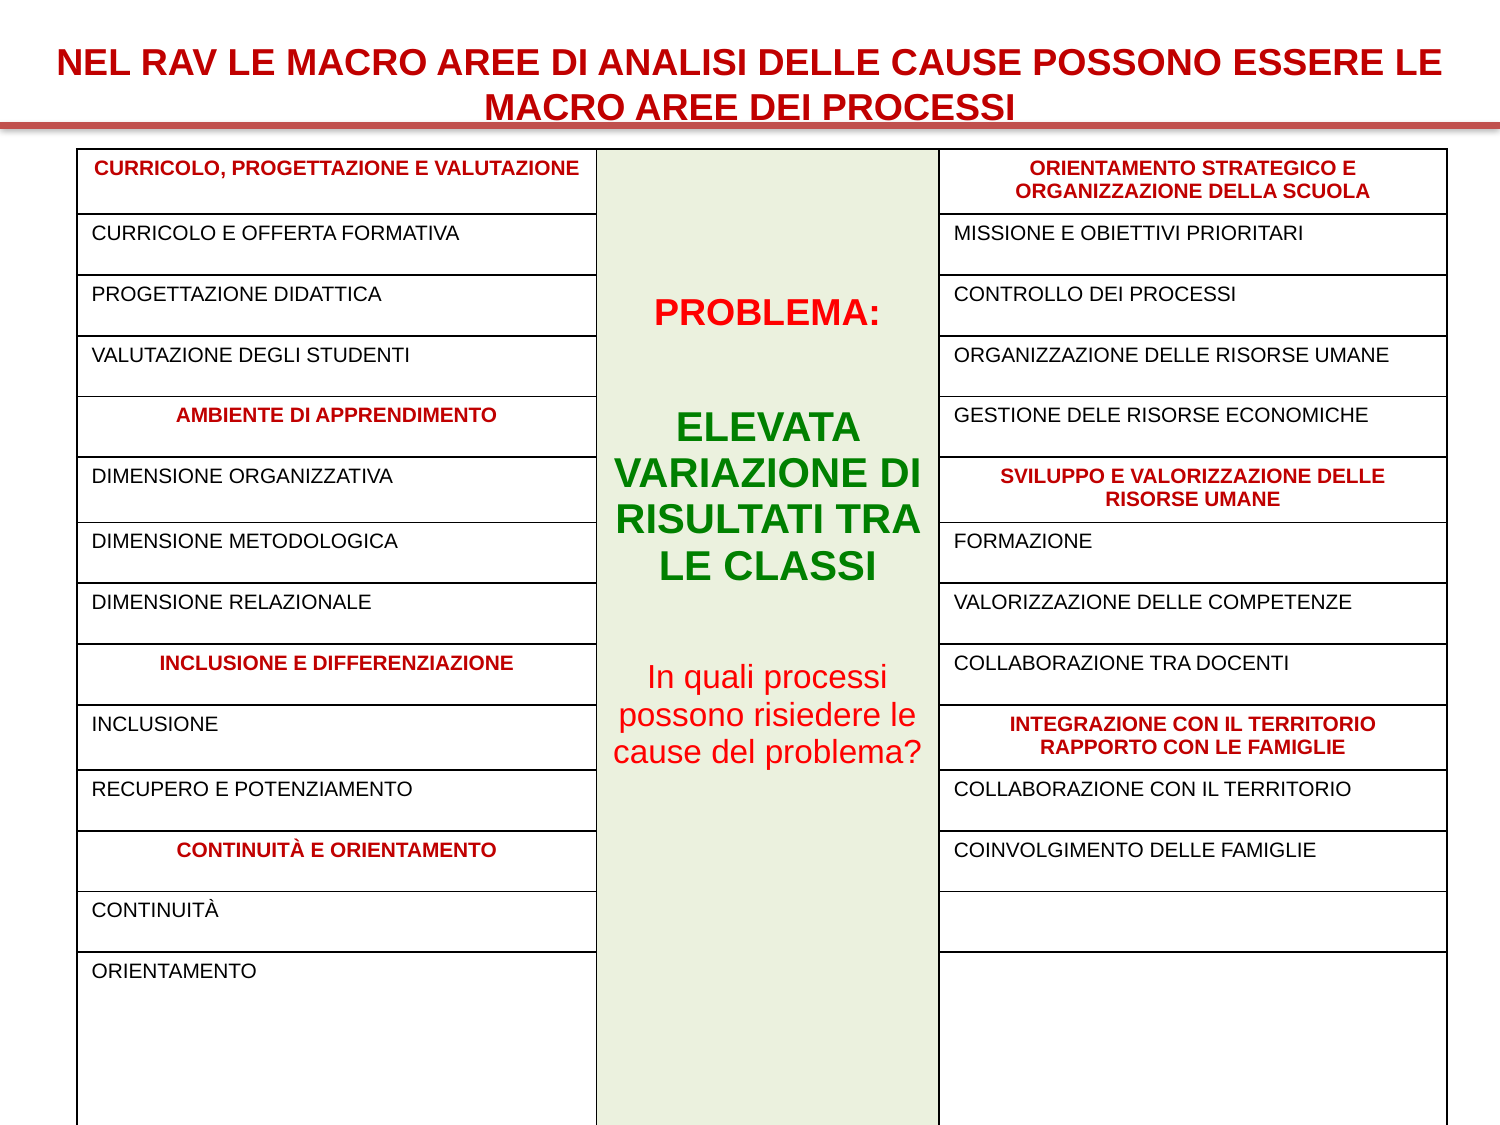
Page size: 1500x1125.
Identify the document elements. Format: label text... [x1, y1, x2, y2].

table_cell PROGETTAZIONE DIDATTICA [78, 276, 596, 335]
table_cell [940, 953, 1446, 1125]
table_cell ORIENTAMENTO [78, 953, 596, 1125]
table_cell FORMAZIONE [940, 523, 1446, 582]
table_cell INTEGRAZIONE CON IL TERRITORIO RAPPORTO CON LE FAMIGLIE [940, 706, 1446, 769]
table_cell SVILUPPO E VALORIZZAZIONE DELLE RISORSE UMANE [940, 458, 1446, 522]
table_cell DIMENSIONE RELAZIONALE [78, 584, 596, 643]
table_cell RECUPERO E POTENZIAMENTO [78, 771, 596, 830]
table_cell VALUTAZIONE DEGLI STUDENTI [78, 337, 596, 396]
table_cell CURRICOLO E OFFERTA FORMATIVA [78, 215, 596, 274]
table_cell GESTIONE DELE RISORSE ECONOMICHE [940, 397, 1446, 456]
table_cell COLLABORAZIONE CON IL TERRITORIO [940, 771, 1446, 830]
table_header CURRICOLO, PROGETTAZIONE E VALUTAZIONE [78, 150, 596, 213]
table_header PROBLEMA: ELEVATA VARIAZIONE DI RISULTATI TRA LE CLASSI In quali processi possono risiedere le cause del problema? [597, 150, 938, 1125]
table_cell CONTROLLO DEI PROCESSI [940, 276, 1446, 335]
table_cell MISSIONE E OBIETTIVI PRIORITARI [940, 215, 1446, 274]
table_cell CONTINUITÀ [78, 892, 596, 951]
table_cell VALORIZZAZIONE DELLE COMPETENZE [940, 584, 1446, 643]
table_cell DIMENSIONE ORGANIZZATIVA [78, 458, 596, 522]
table_cell [940, 892, 1446, 951]
table_cell INCLUSIONE E DIFFERENZIAZIONE [78, 645, 596, 704]
table_cell INCLUSIONE [78, 706, 596, 769]
table_header ORIENTAMENTO STRATEGICO E ORGANIZZAZIONE DELLA SCUOLA [940, 150, 1446, 213]
table_cell COLLABORAZIONE TRA DOCENTI [940, 645, 1446, 704]
text_box NEL RAV LE MACRO AREE DI ANALISI DELLE CAUSE POSSONO ESSERE LE MACRO AREE DEI PROCESSI [29, 30, 1471, 124]
table_cell ORGANIZZAZIONE DELLE RISORSE UMANE [940, 337, 1446, 396]
table_cell CONTINUITÀ E ORIENTAMENTO [78, 832, 596, 891]
table_cell AMBIENTE DI APPRENDIMENTO [78, 397, 596, 456]
table_cell COINVOLGIMENTO DELLE FAMIGLIE [940, 832, 1446, 891]
table_cell DIMENSIONE METODOLOGICA [78, 523, 596, 582]
